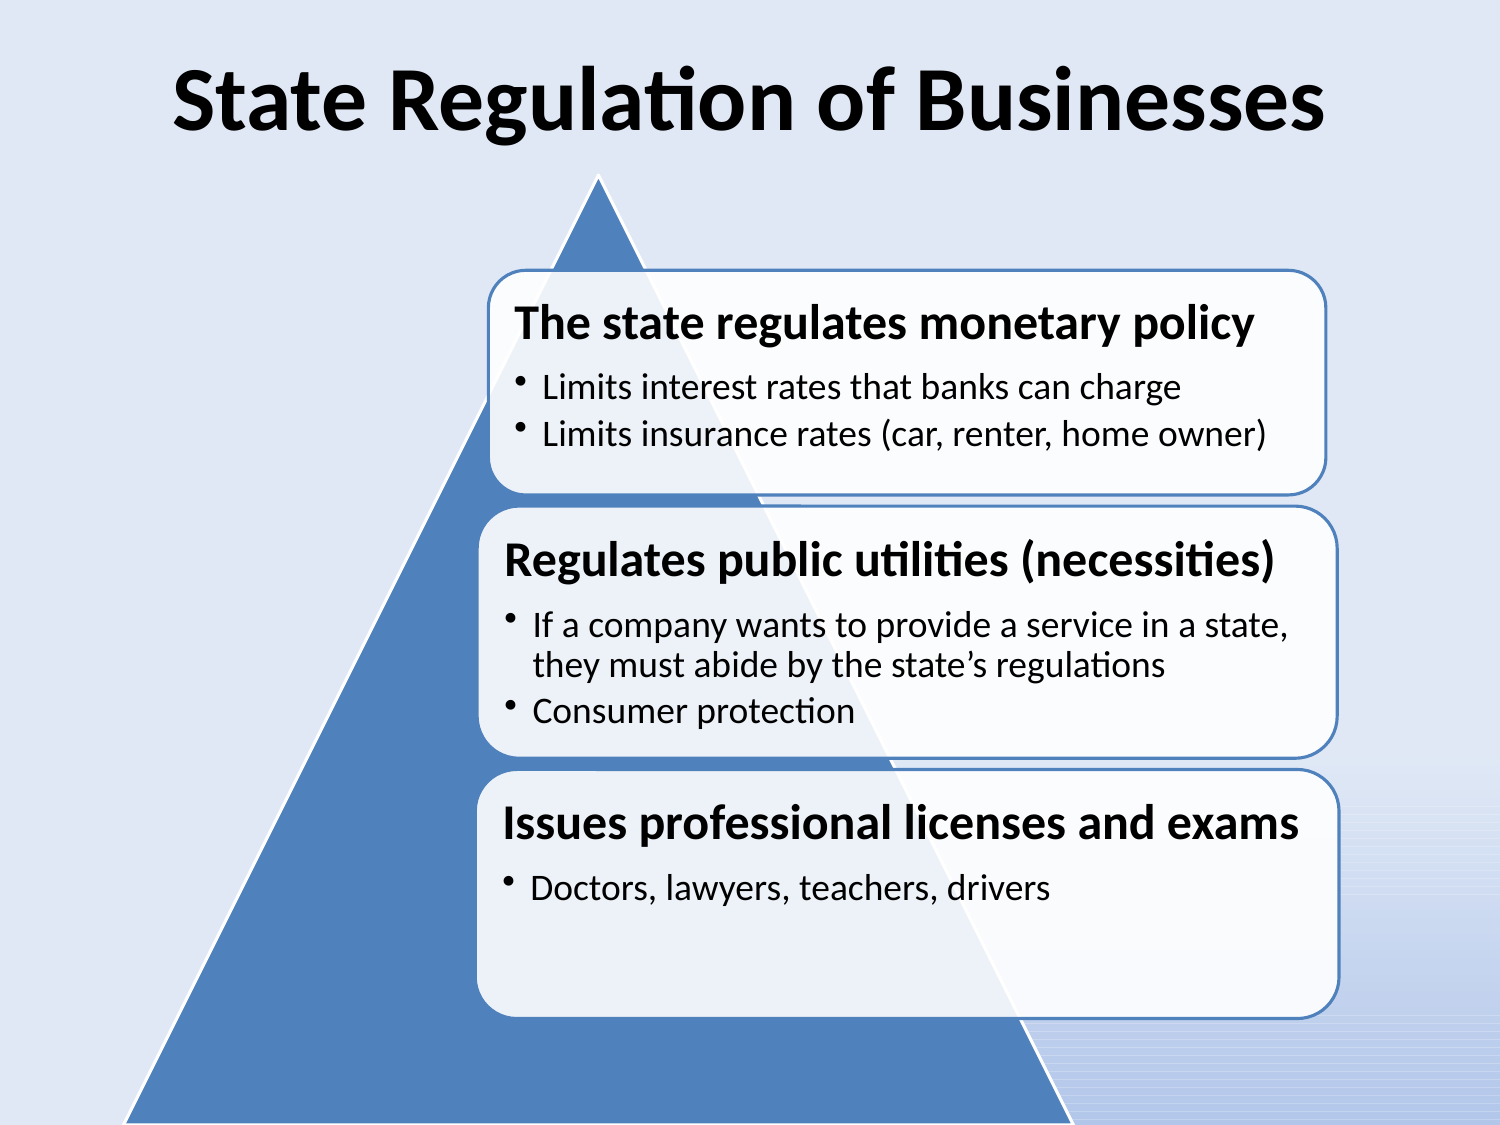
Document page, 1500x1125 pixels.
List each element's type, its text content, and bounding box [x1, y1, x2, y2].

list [37, 174, 1426, 1125]
title State Regulation of Businesses [75, 0, 1425, 174]
